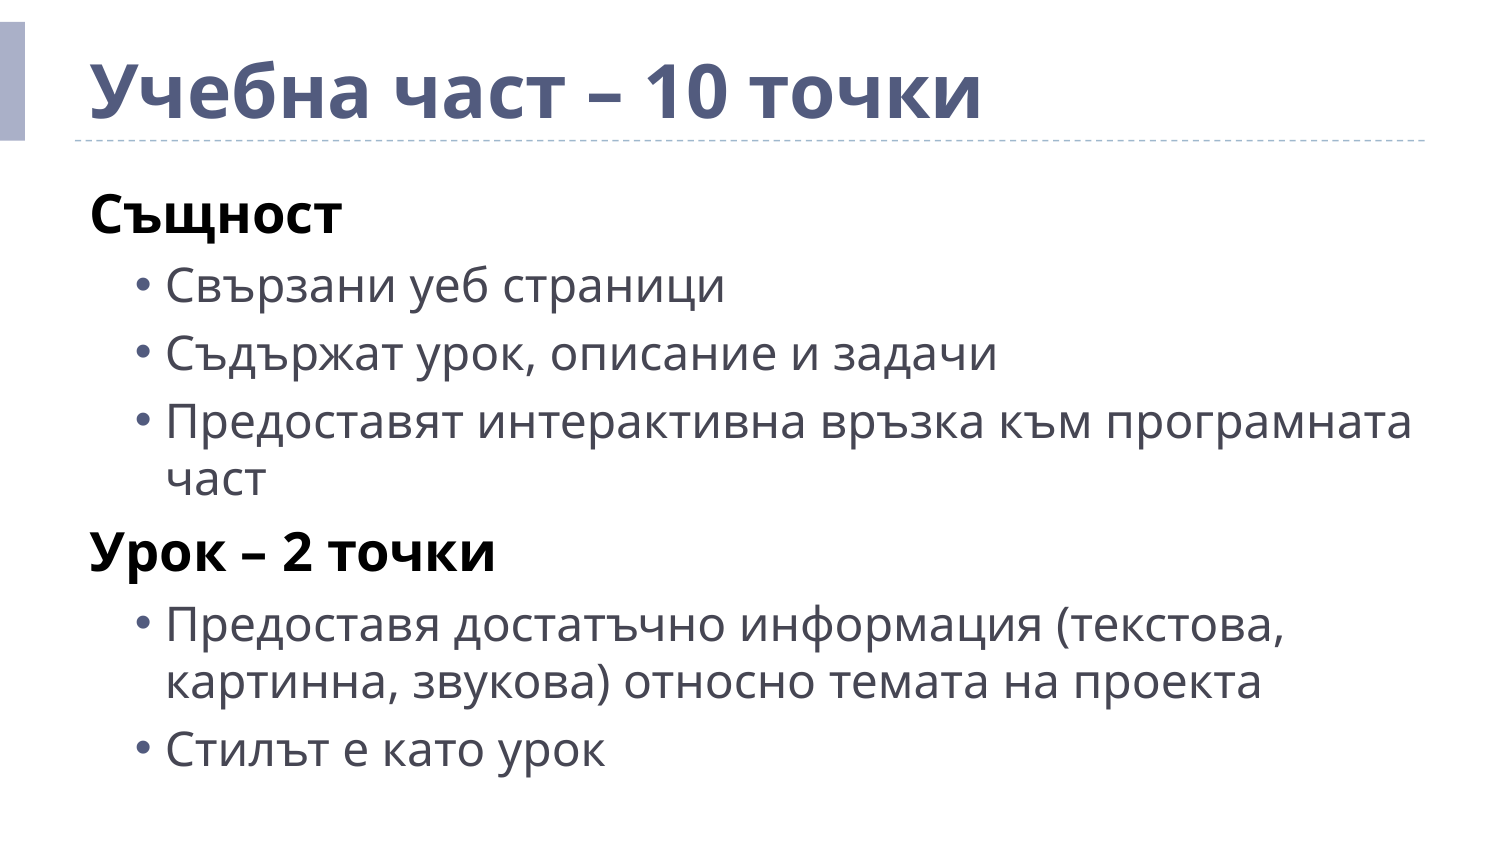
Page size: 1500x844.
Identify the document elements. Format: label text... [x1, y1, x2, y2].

list Същност Свързани уеб страници Съдържат урок, описание и задачи Предоставят интерактивна връзка към програмната част Урок – 2 точки Предоставя достатъчно информация (текстова, картинна, звукова) относно темата на проекта Стилът е като урок [75, 171, 1475, 835]
title Учебна част – 10 точки [75, 18, 1475, 141]
